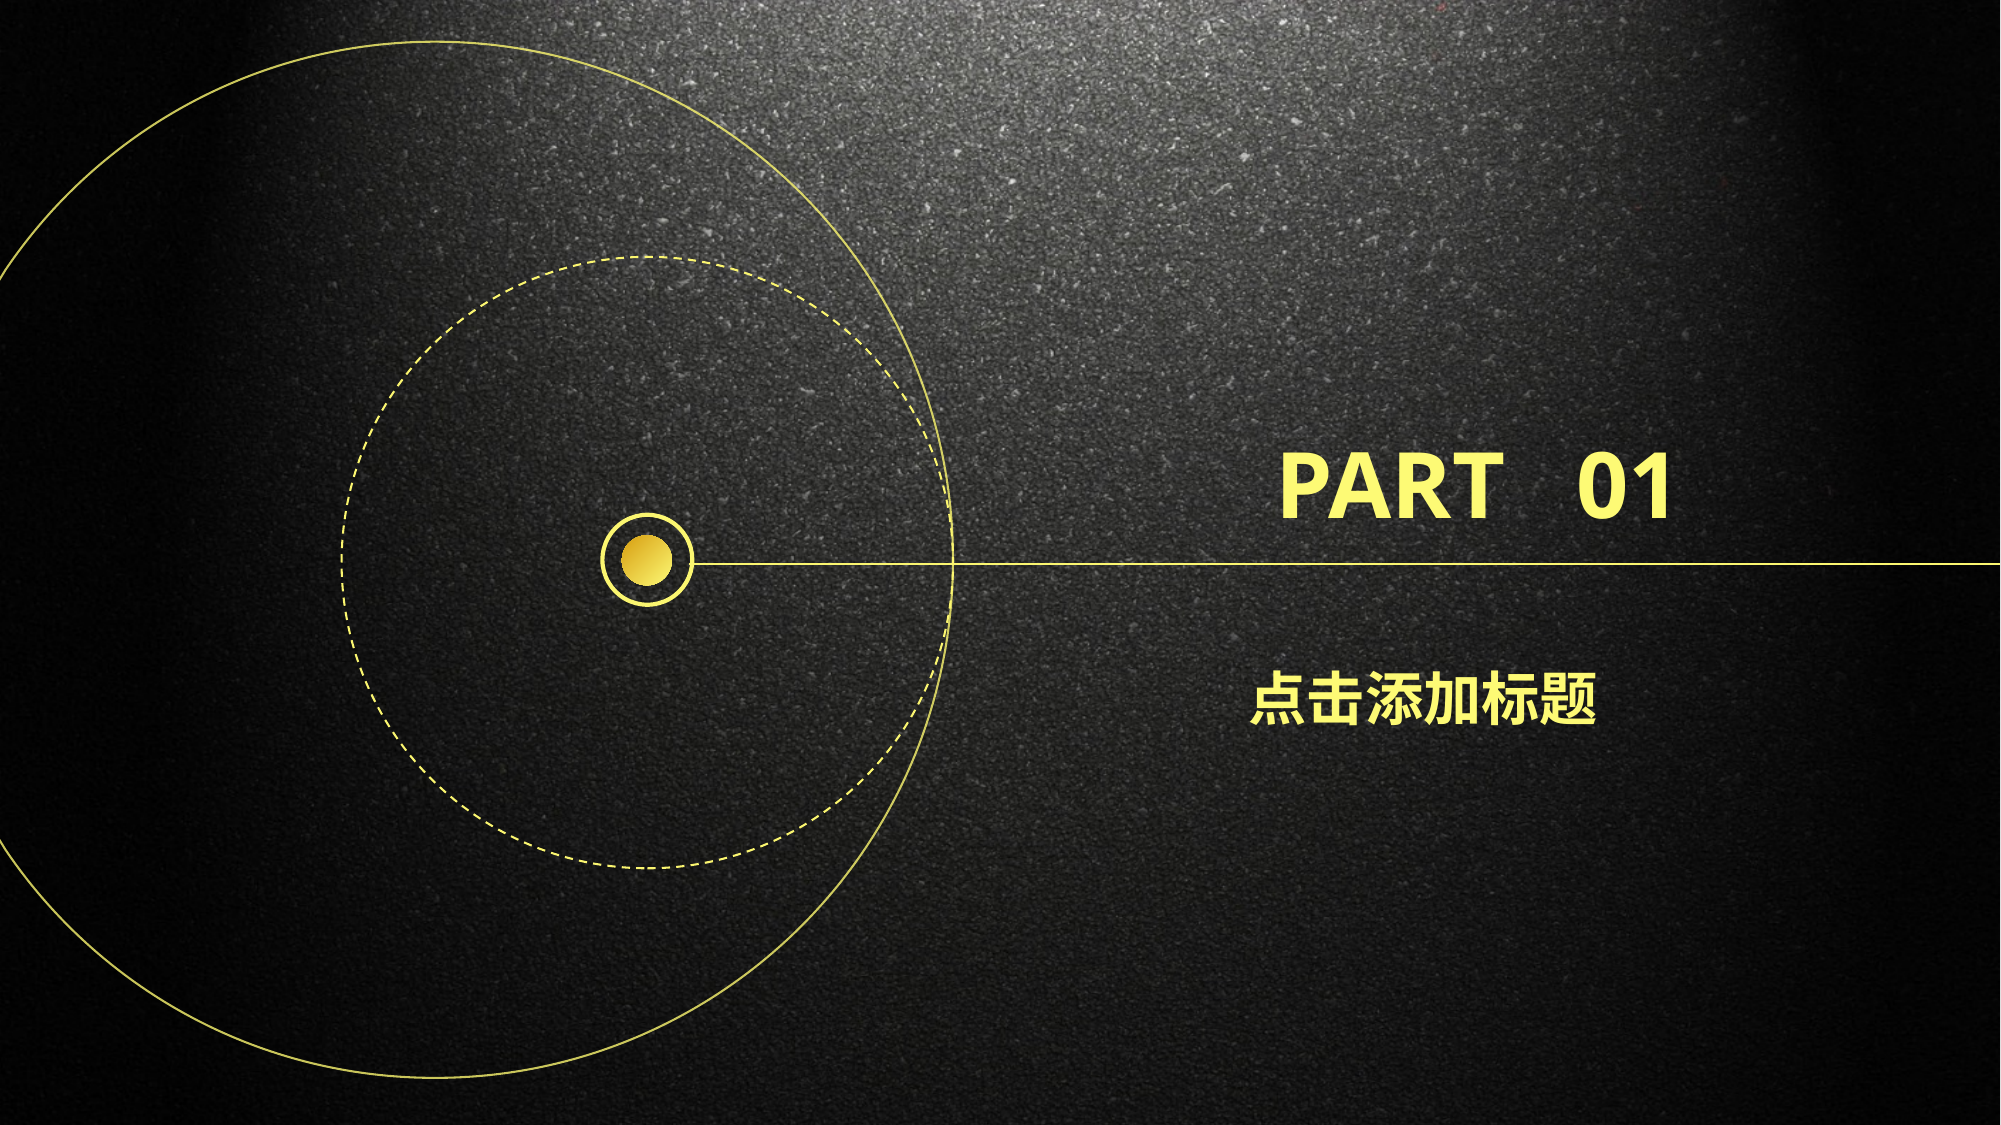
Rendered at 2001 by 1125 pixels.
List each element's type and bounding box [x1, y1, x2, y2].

text_box [602, 514, 693, 605]
picture [0, 0, 1344, 1125]
picture [1345, 0, 2001, 1125]
